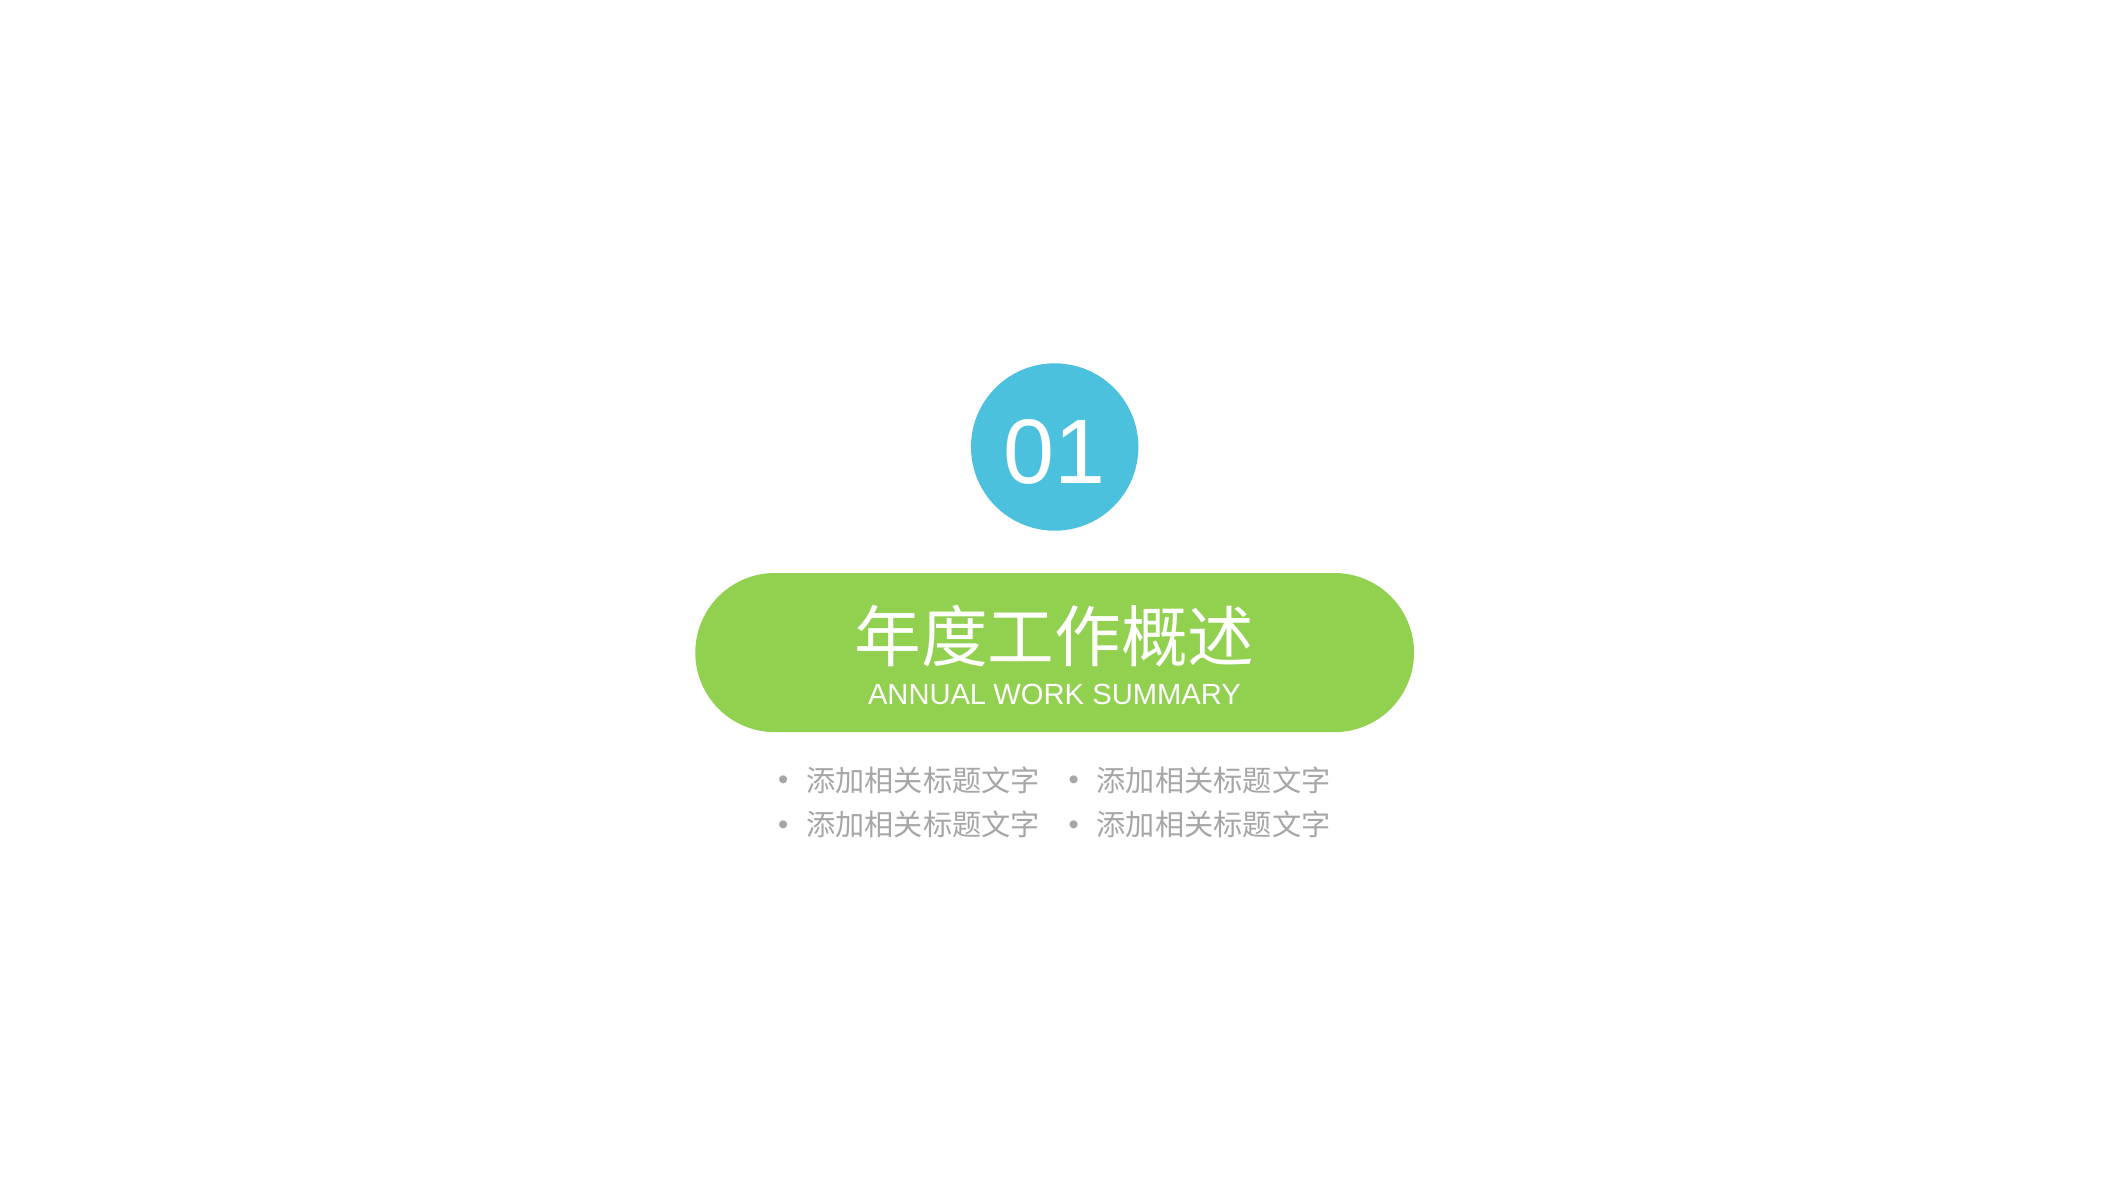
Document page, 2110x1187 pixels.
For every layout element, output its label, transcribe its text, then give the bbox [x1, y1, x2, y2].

text_box 添加相关标题文字 [777, 762, 1041, 798]
text_box 添加相关标题文字 [1068, 762, 1331, 798]
text_box [694, 571, 1416, 734]
text_box 添加相关标题文字 [1068, 806, 1331, 842]
text_box 01 [969, 362, 1140, 532]
text_box 添加相关标题文字 [777, 806, 1041, 842]
